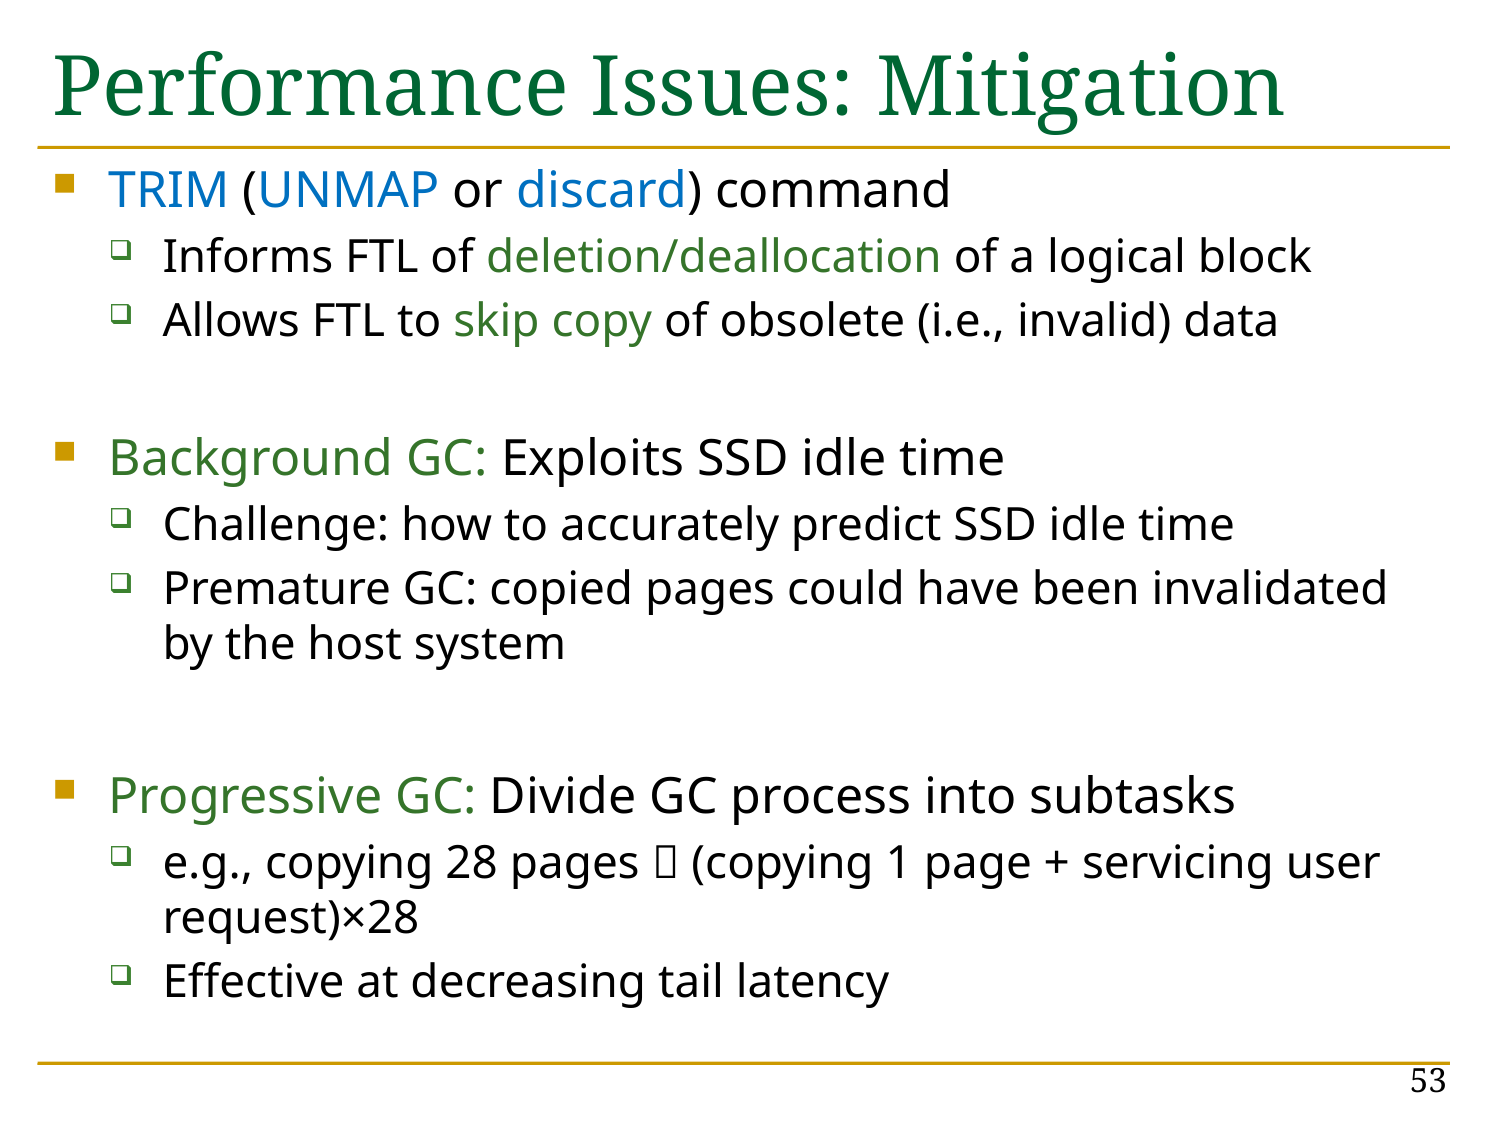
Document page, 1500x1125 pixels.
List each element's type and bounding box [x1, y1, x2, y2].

title [37, 24, 1450, 149]
list [37, 149, 1450, 1063]
slide_number [1111, 1036, 1462, 1112]
